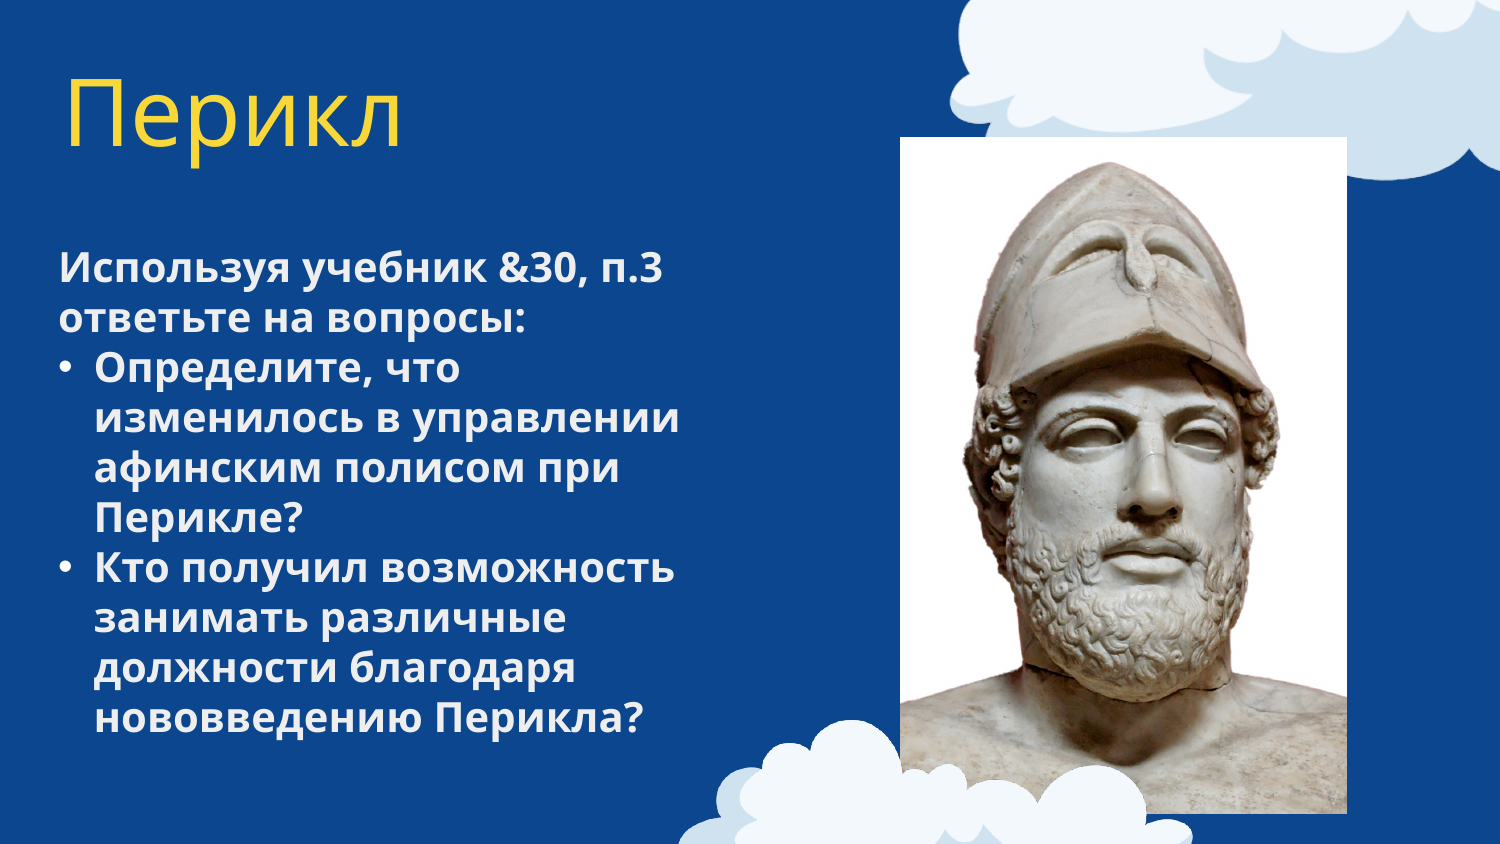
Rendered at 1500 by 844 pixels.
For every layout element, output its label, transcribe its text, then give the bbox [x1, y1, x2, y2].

text_box Перикл [52, 30, 406, 166]
picture [676, 0, 1500, 844]
text_box Используя учебник &30, п.3 ответьте на вопросы: Определите, что изменилось в управлении афинским полисом при Перикле? Кто получил возможность занимать различные должности благодаря нововведению Перикла? [58, 241, 719, 765]
